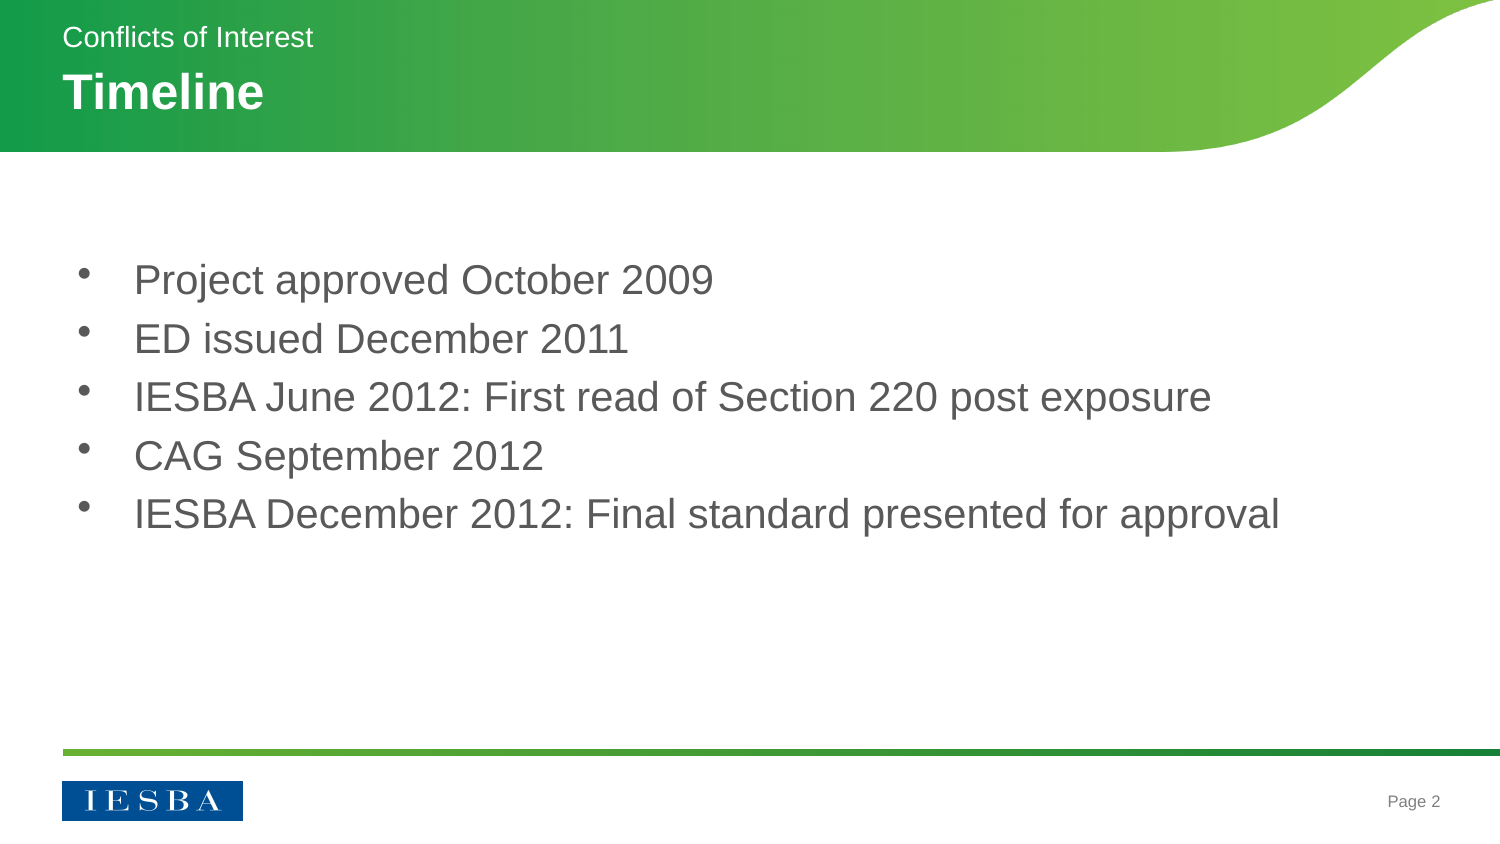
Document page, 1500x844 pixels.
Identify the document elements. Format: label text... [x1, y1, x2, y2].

picture [0, 0, 1497, 152]
subtitle Conflicts of Interest [62, 18, 500, 47]
picture [62, 781, 243, 821]
list Project approved October 2009 ED issued December 2011 IESBA June 2012: First read of Section 220 post exposure CAG September 2012 IESBA December 2012: Final standard presented for approval [62, 187, 1450, 694]
title Timeline [62, 56, 1300, 122]
